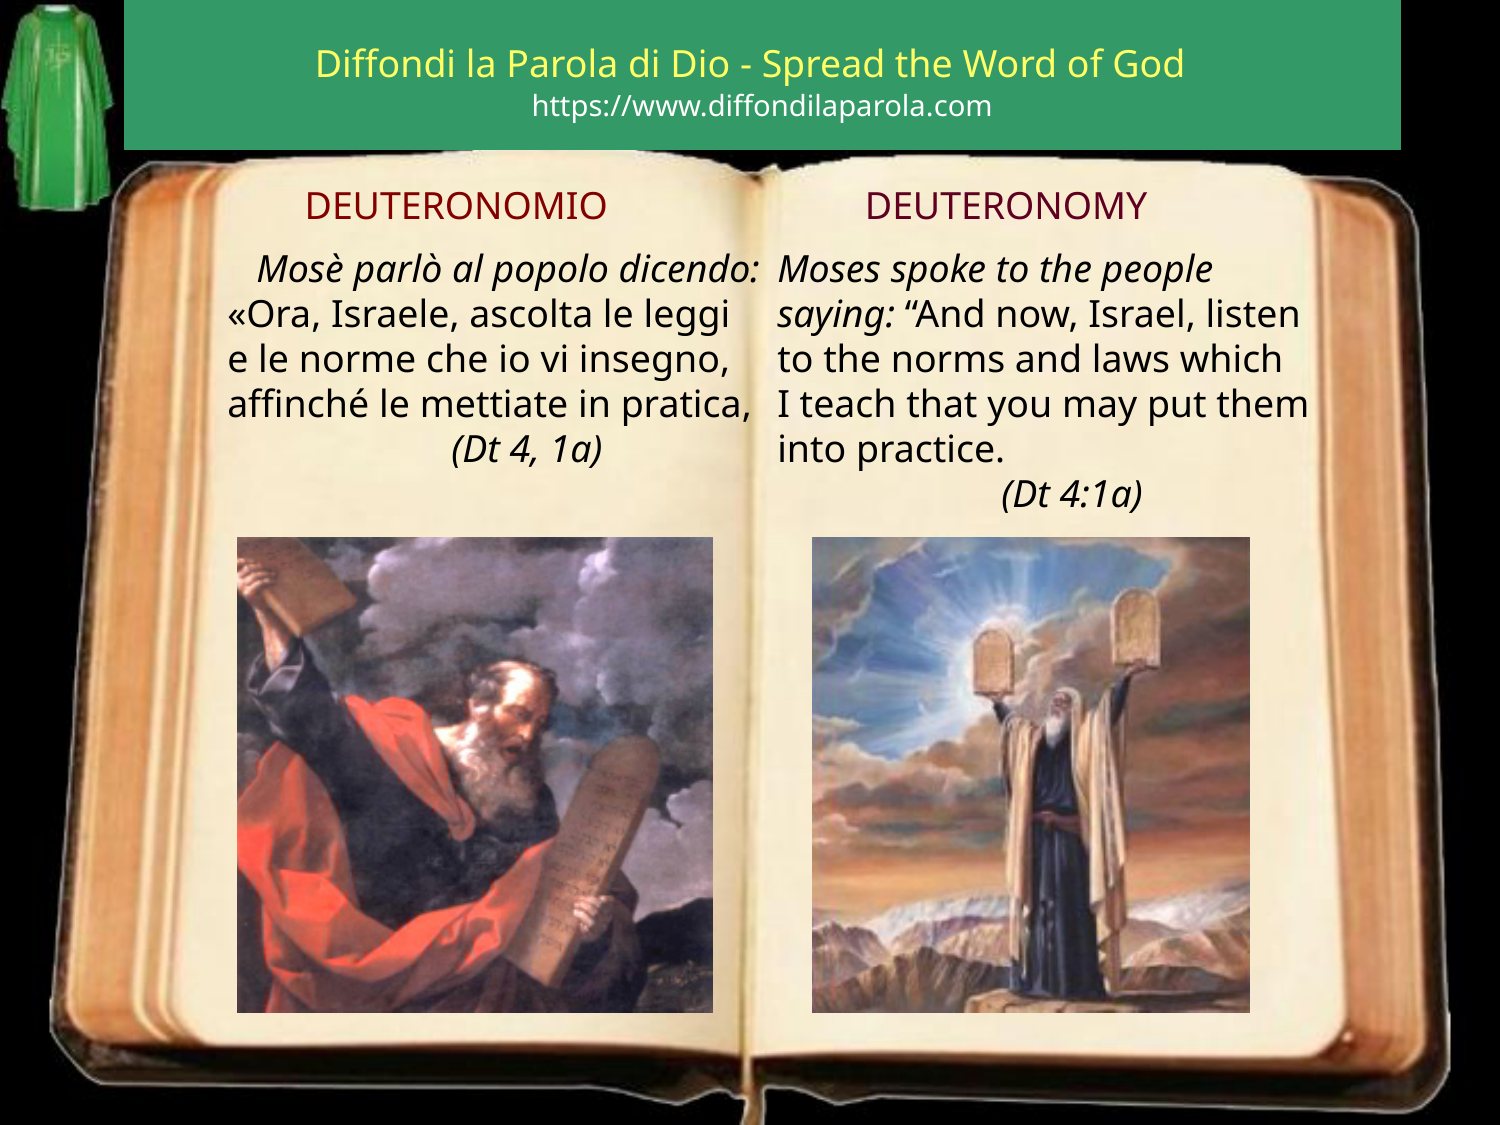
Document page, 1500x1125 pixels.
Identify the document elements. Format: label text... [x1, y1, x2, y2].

text_box DEUTERONOMY [749, 174, 1263, 235]
text_box Diffondi la Parola di Dio - Spread the Word of God https://www.diffondilaparola.com [124, 0, 1400, 150]
picture [0, 0, 1500, 1125]
text_box Moses spoke to the people saying: “And now, Israel, listen to the norms and laws which I teach that you may put them into practice. (Dt 4:1a) [762, 237, 1338, 523]
text_box DEUTERONOMIO [174, 174, 738, 235]
text_box Mosè parlò al popolo dicendo: «Ora, Israele, ascolta le leggi e le norme che io vi insegno, affinché le mettiate in pratica, (Dt 4, 1a) [212, 237, 762, 523]
